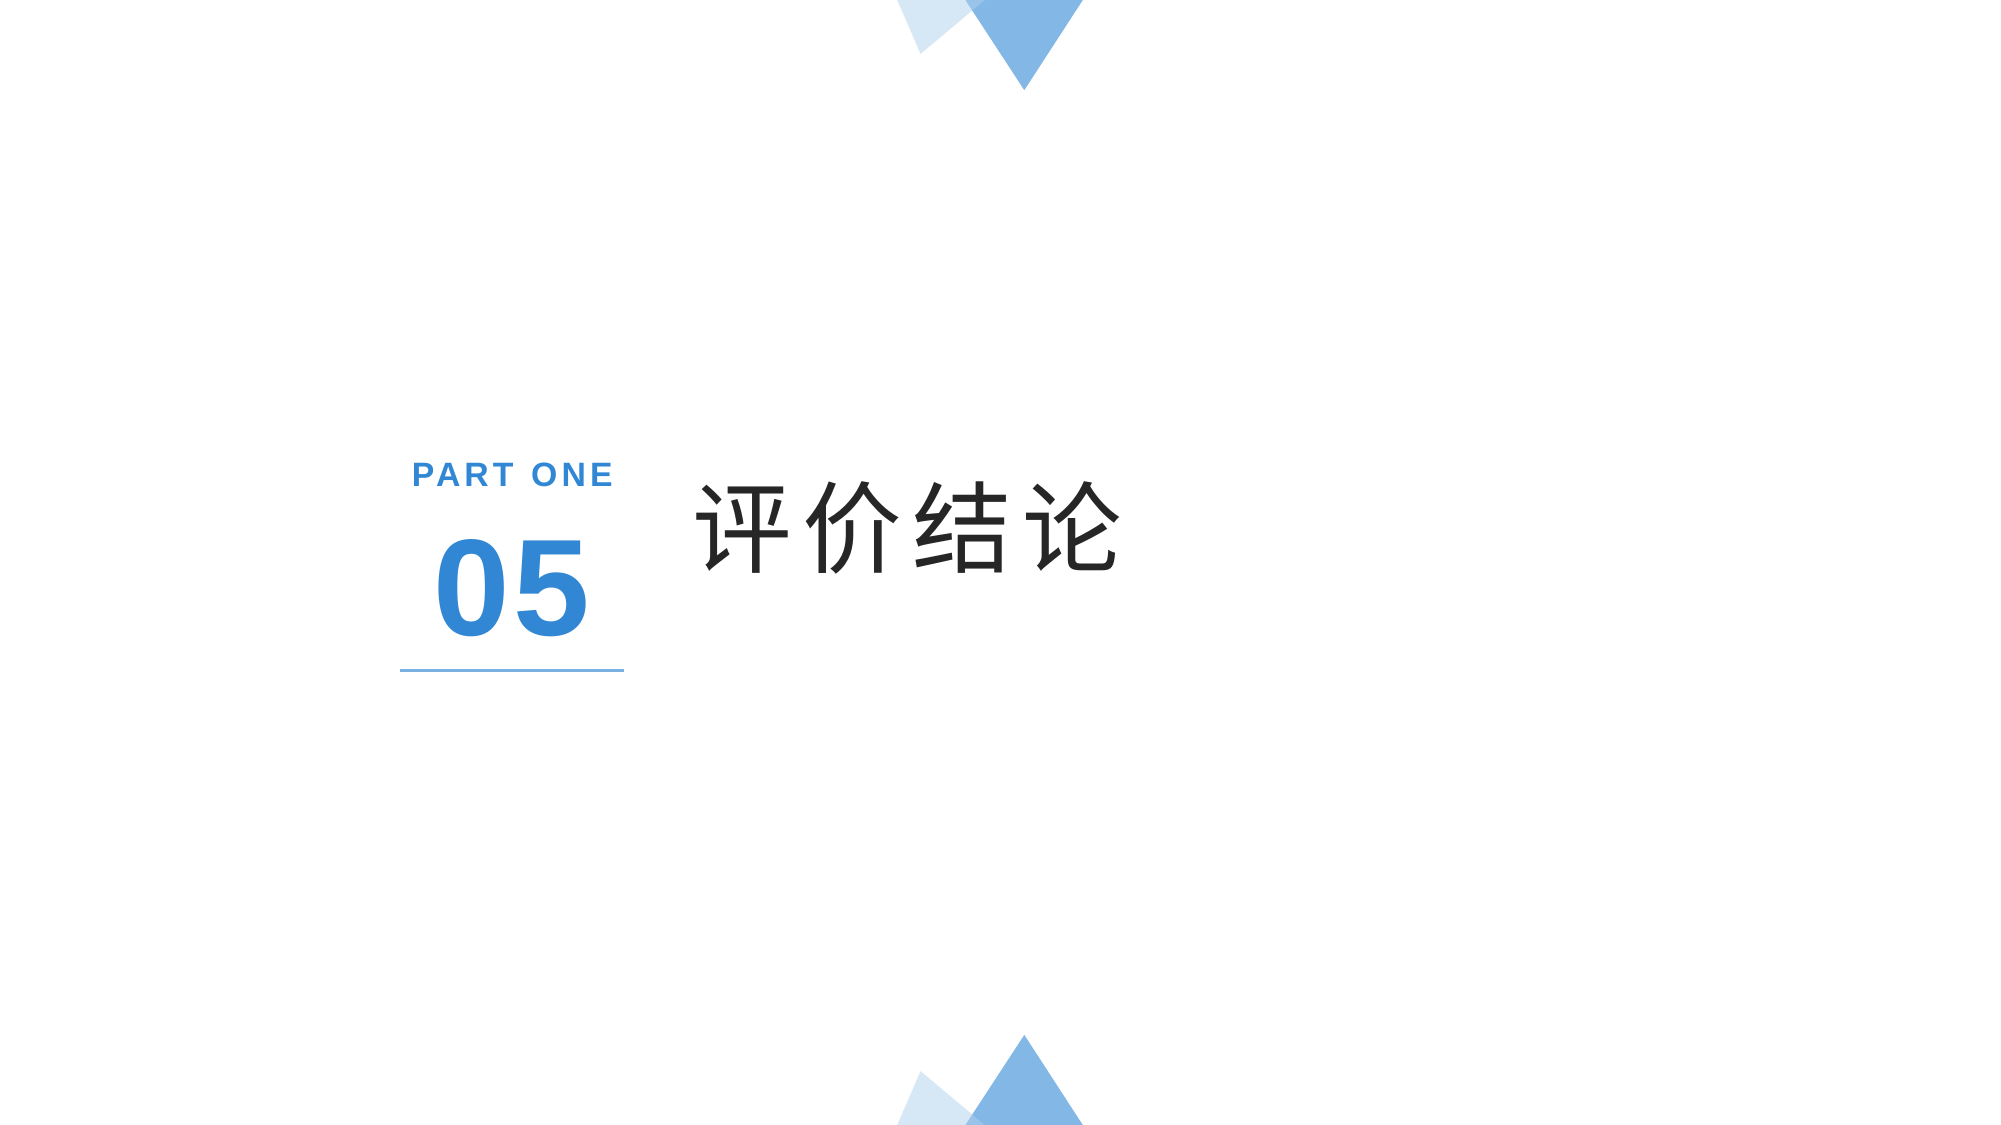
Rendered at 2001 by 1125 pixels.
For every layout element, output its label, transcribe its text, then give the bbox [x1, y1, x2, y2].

text_box 05 [376, 501, 649, 671]
text_box PART ONE [376, 444, 649, 501]
title 评价结论 [677, 456, 1624, 594]
